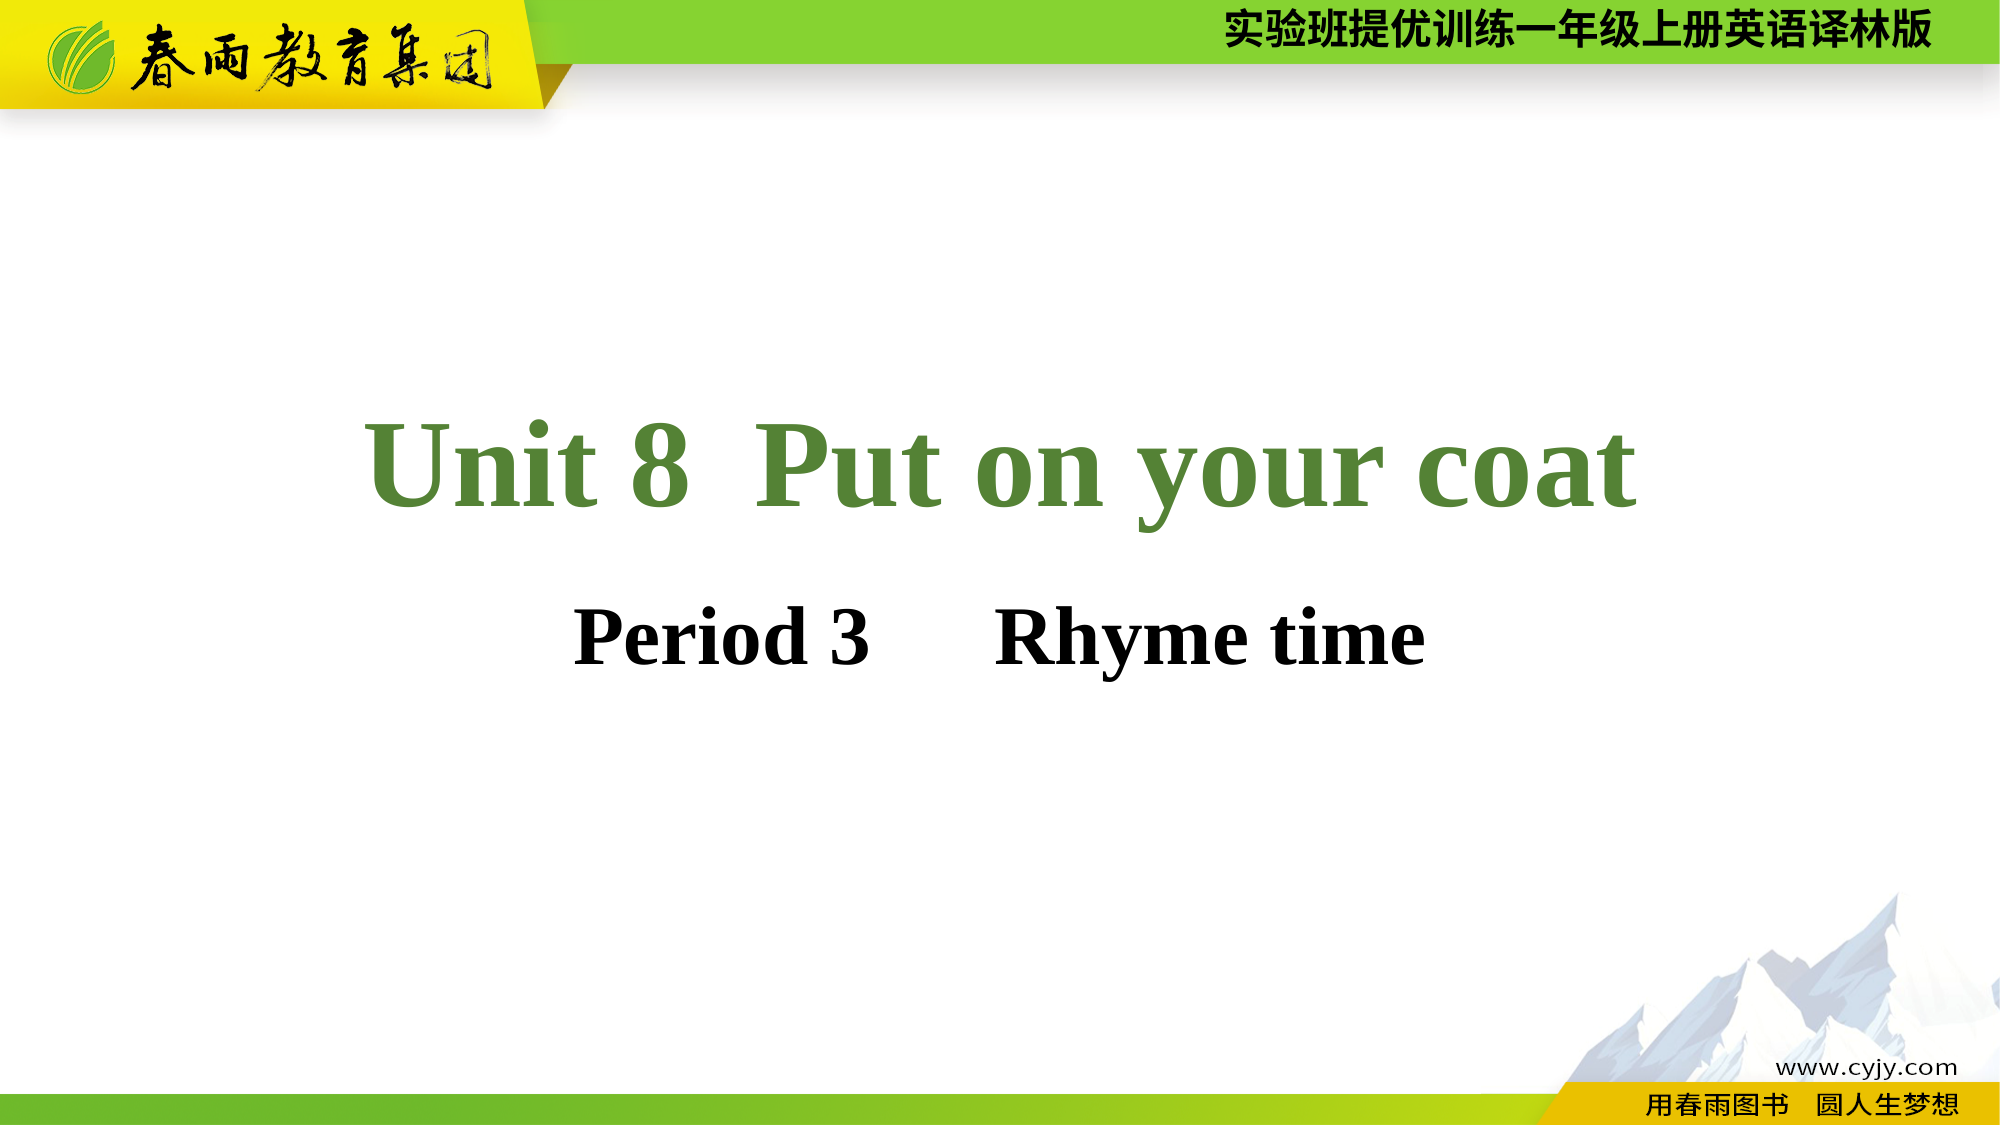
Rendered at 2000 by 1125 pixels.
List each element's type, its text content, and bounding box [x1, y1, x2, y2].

picture [0, 0, 2000, 298]
picture [0, 689, 2000, 1125]
text_box Unit 8 Put on your coat Period 3 Rhyme time [0, 298, 2000, 689]
